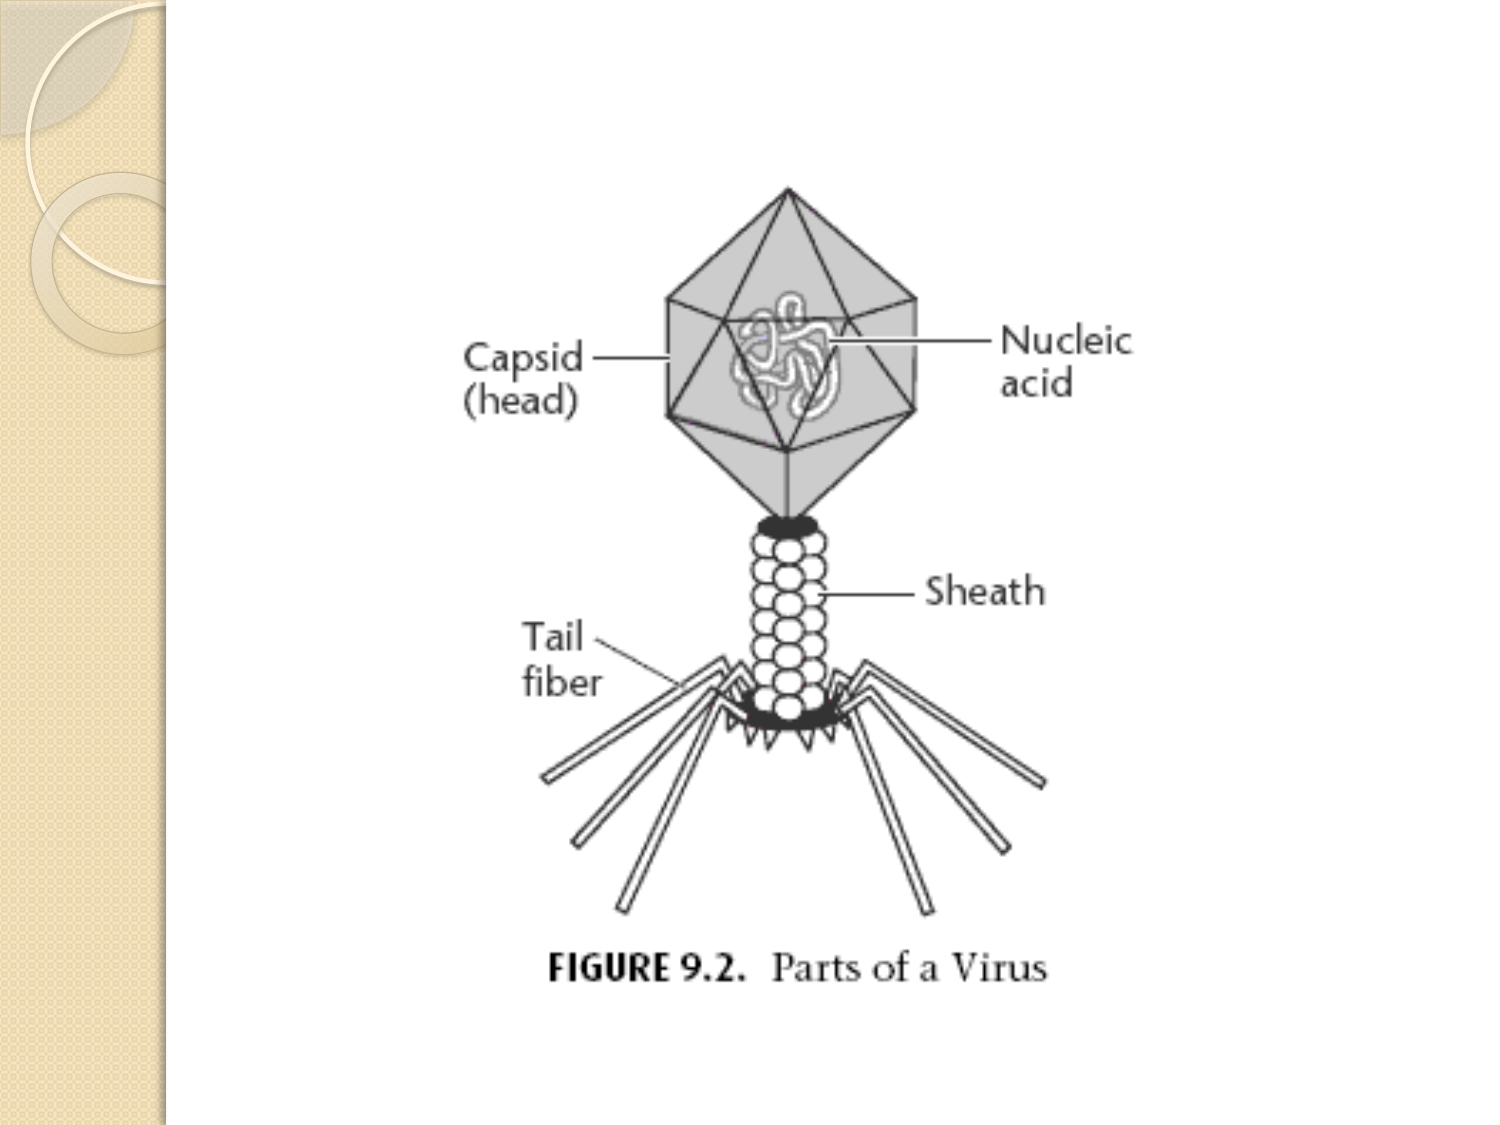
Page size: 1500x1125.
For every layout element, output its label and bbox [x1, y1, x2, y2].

list [456, 175, 1153, 1005]
